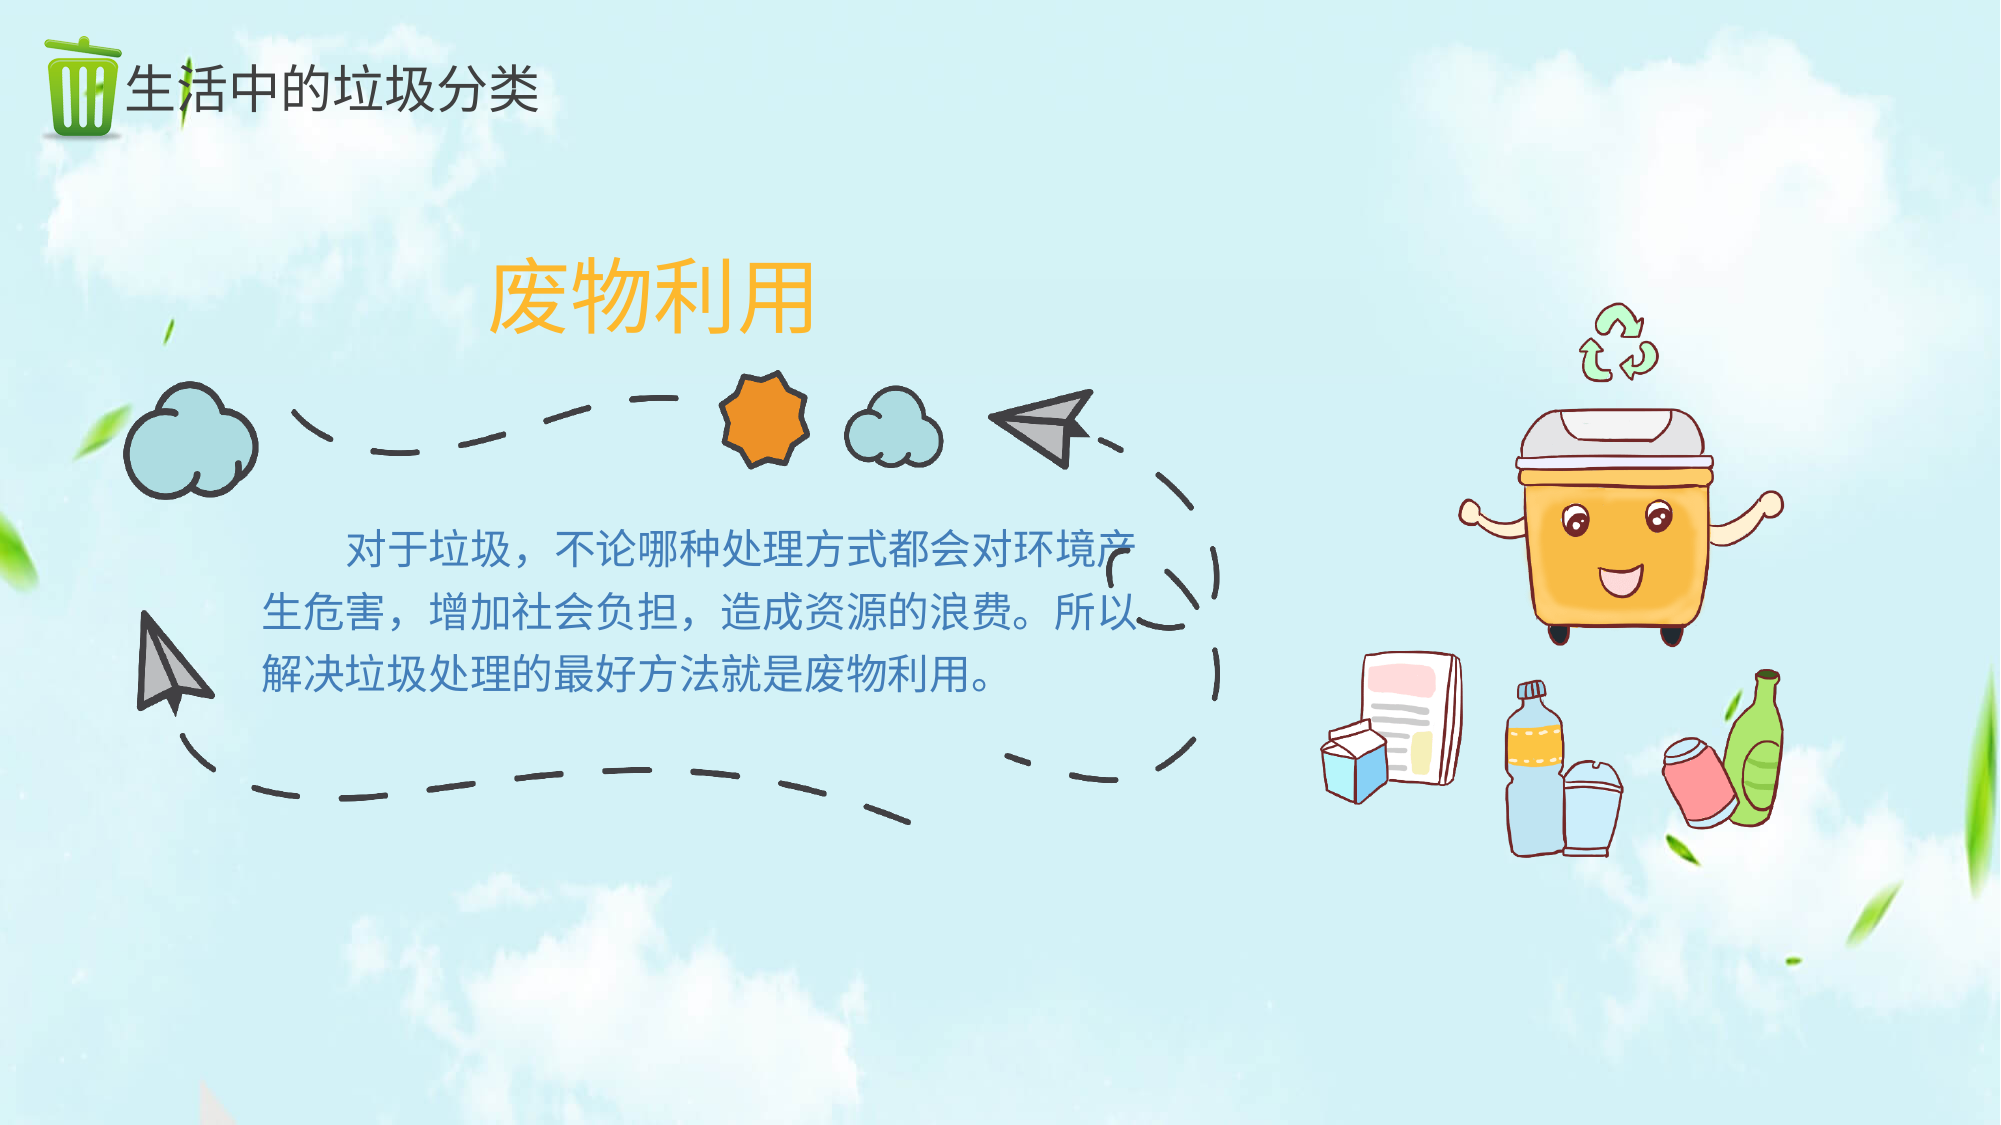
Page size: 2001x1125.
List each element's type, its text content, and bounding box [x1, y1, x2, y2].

text_box 废物利用 [472, 236, 836, 352]
picture [0, 0, 2000, 1125]
text_box 生活中的垃圾分类 [146, 48, 556, 126]
